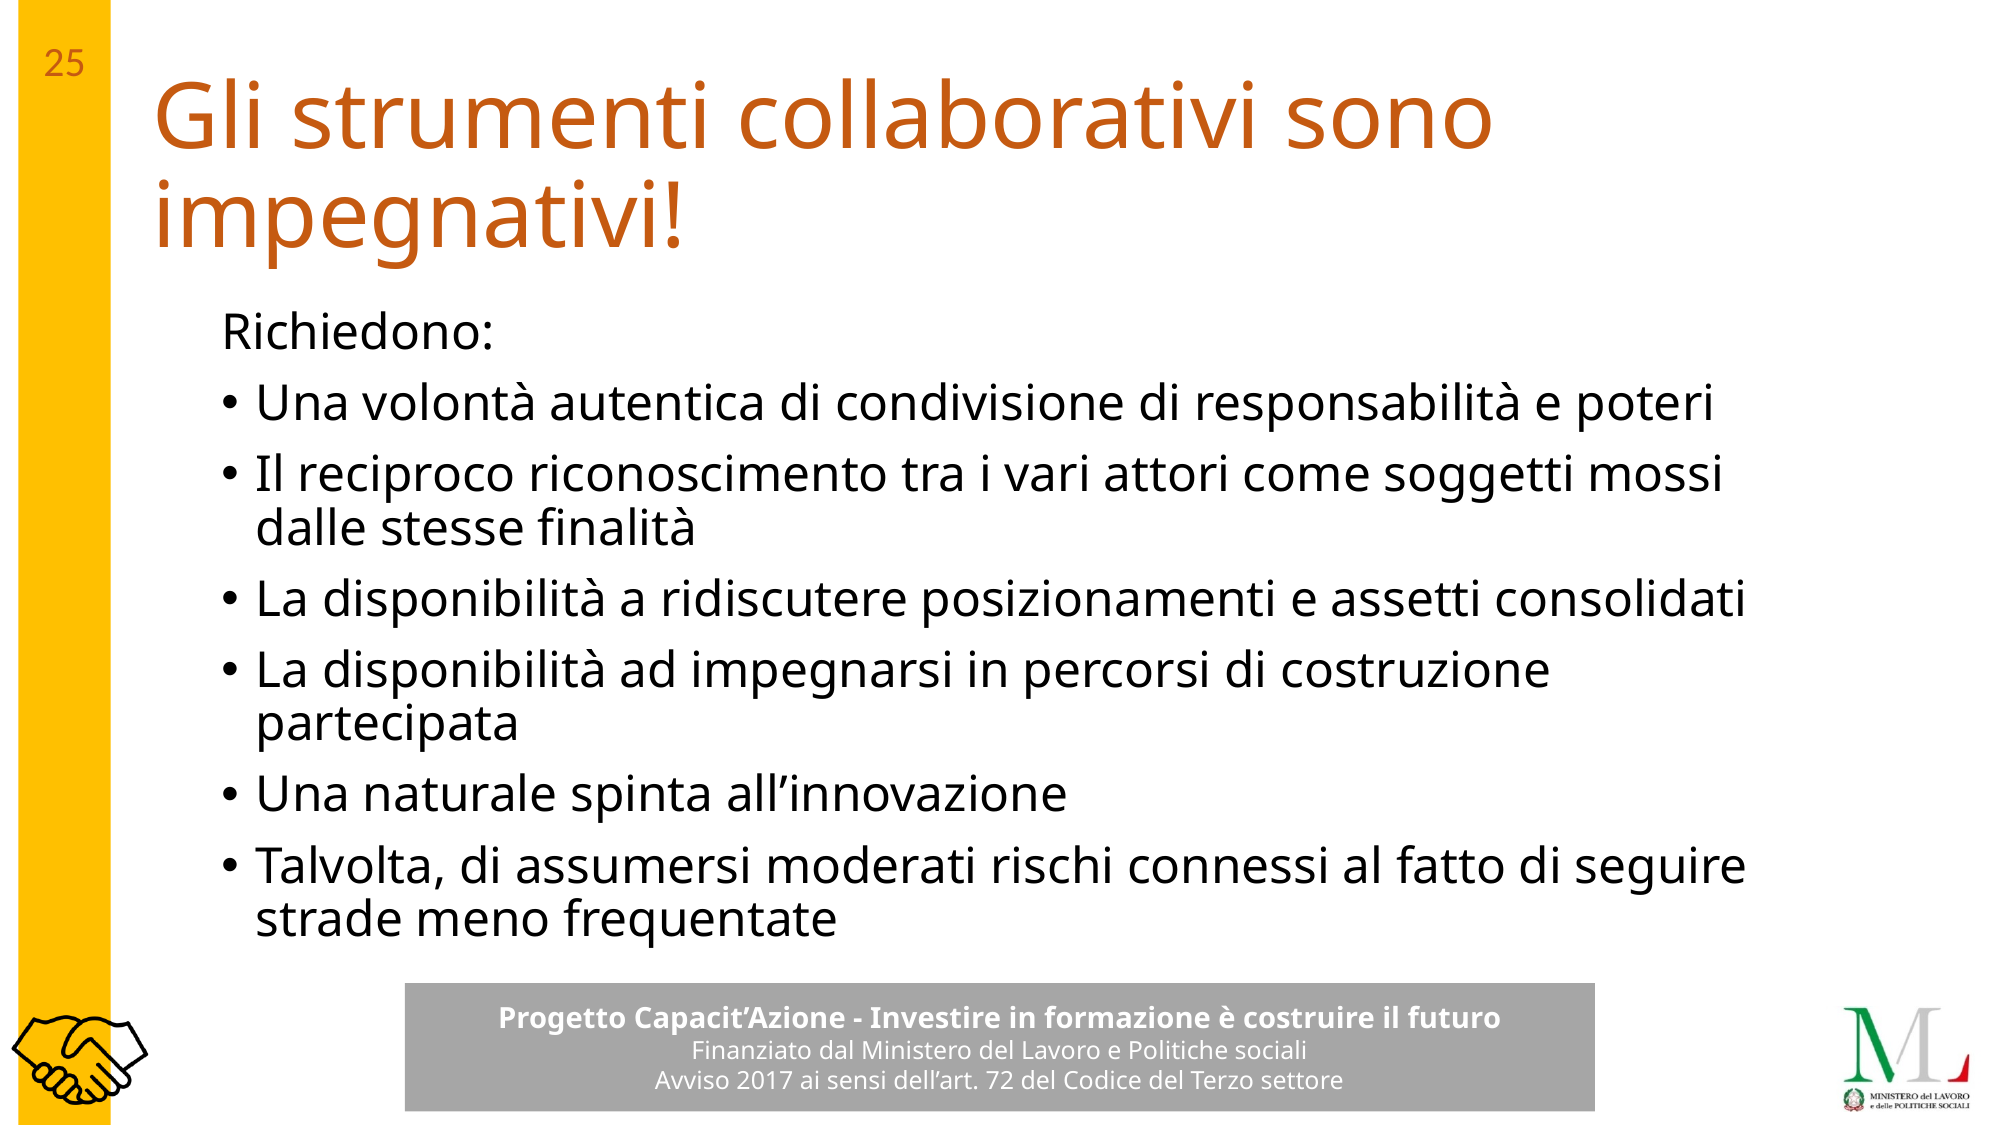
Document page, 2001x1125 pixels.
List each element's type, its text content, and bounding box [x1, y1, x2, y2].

picture [1826, 1006, 1987, 1112]
list Richiedono: Una volontà autentica di condivisione di responsabilità e poteri Il reciproco riconoscimento tra i vari attori come soggetti mossi dalle stesse finalità La disponibilità a ridiscutere posizionamenti e assetti consolidati La disponibilità ad impegnarsi in percorsi di costruzione partecipata Una naturale spinta all’innovazione Talvolta, di assumersi moderati rischi connessi al fatto di seguire strade meno frequentate [206, 299, 1776, 964]
title Gli strumenti collaborativi sono impegnativi! [137, 59, 1863, 278]
slide_number 25 [1911, 1057, 1995, 1118]
picture [10, 1009, 149, 1109]
